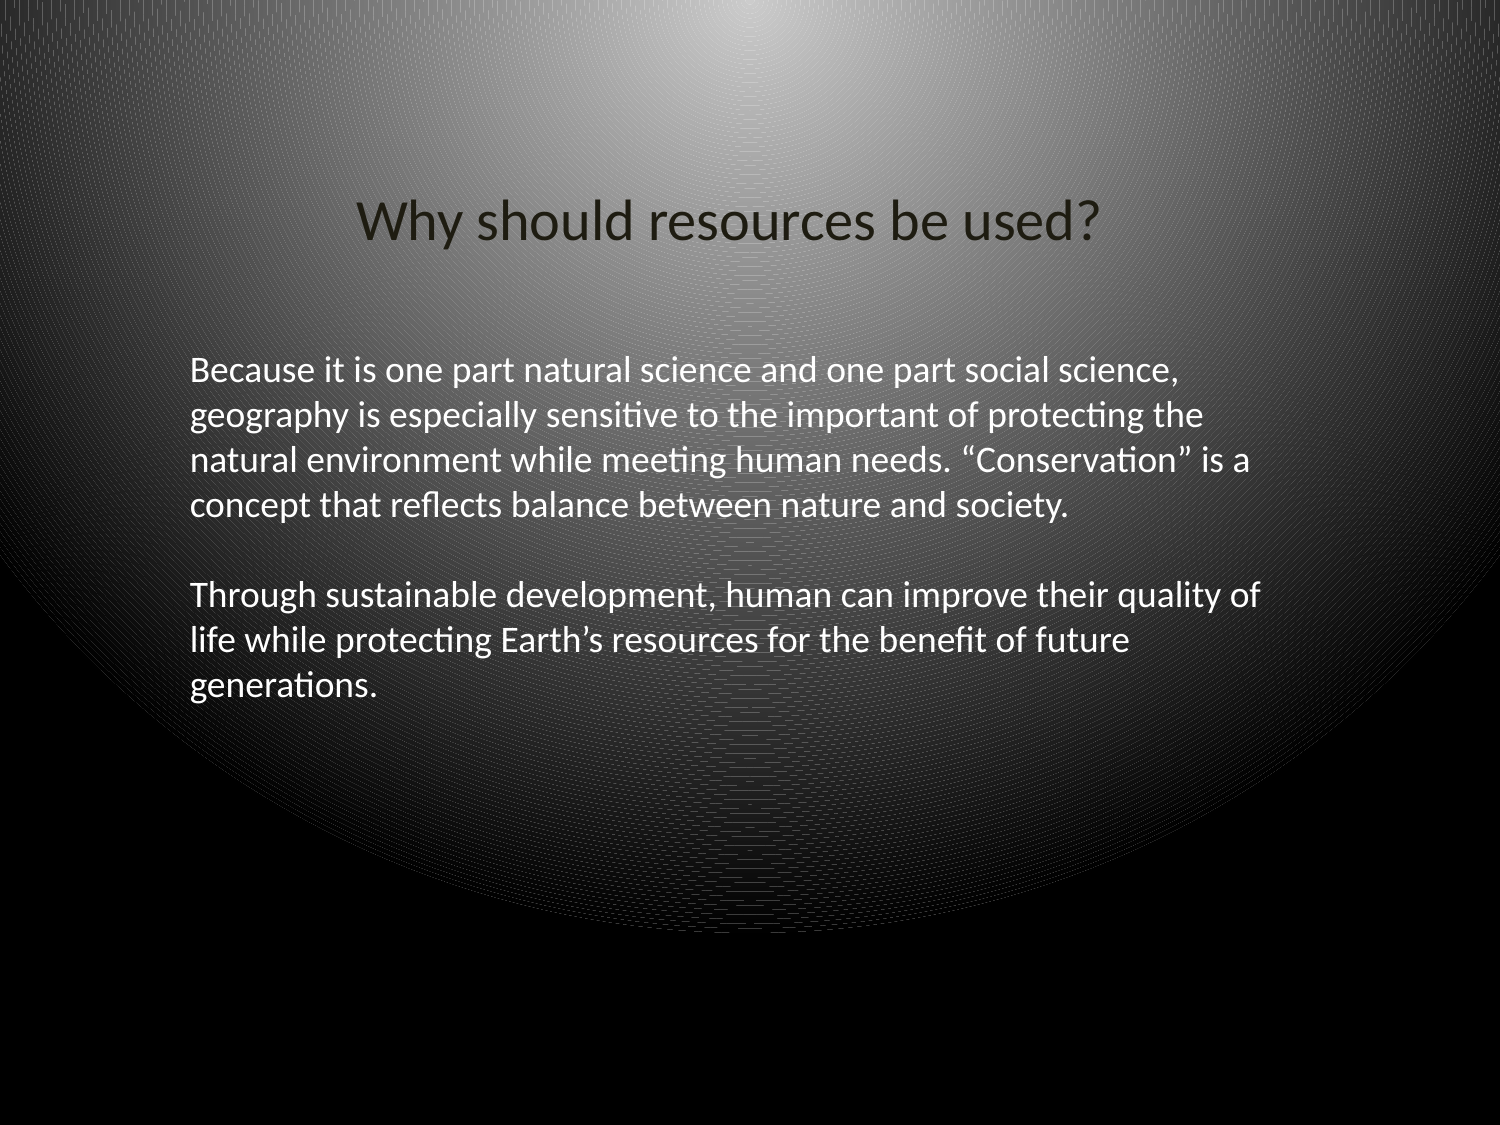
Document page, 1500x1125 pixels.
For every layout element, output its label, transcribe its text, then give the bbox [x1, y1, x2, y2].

text_box Because it is one part natural science and one part social science, geography is especially sensitive to the important of protecting the natural environment while meeting human needs. “Conservation” is a concept that reflects balance between nature and society. Through sustainable development, human can improve their quality of life while protecting Earth’s resources for the benefit of future generations. [174, 337, 1325, 713]
text_box Why should resources be used? [275, 174, 1125, 260]
